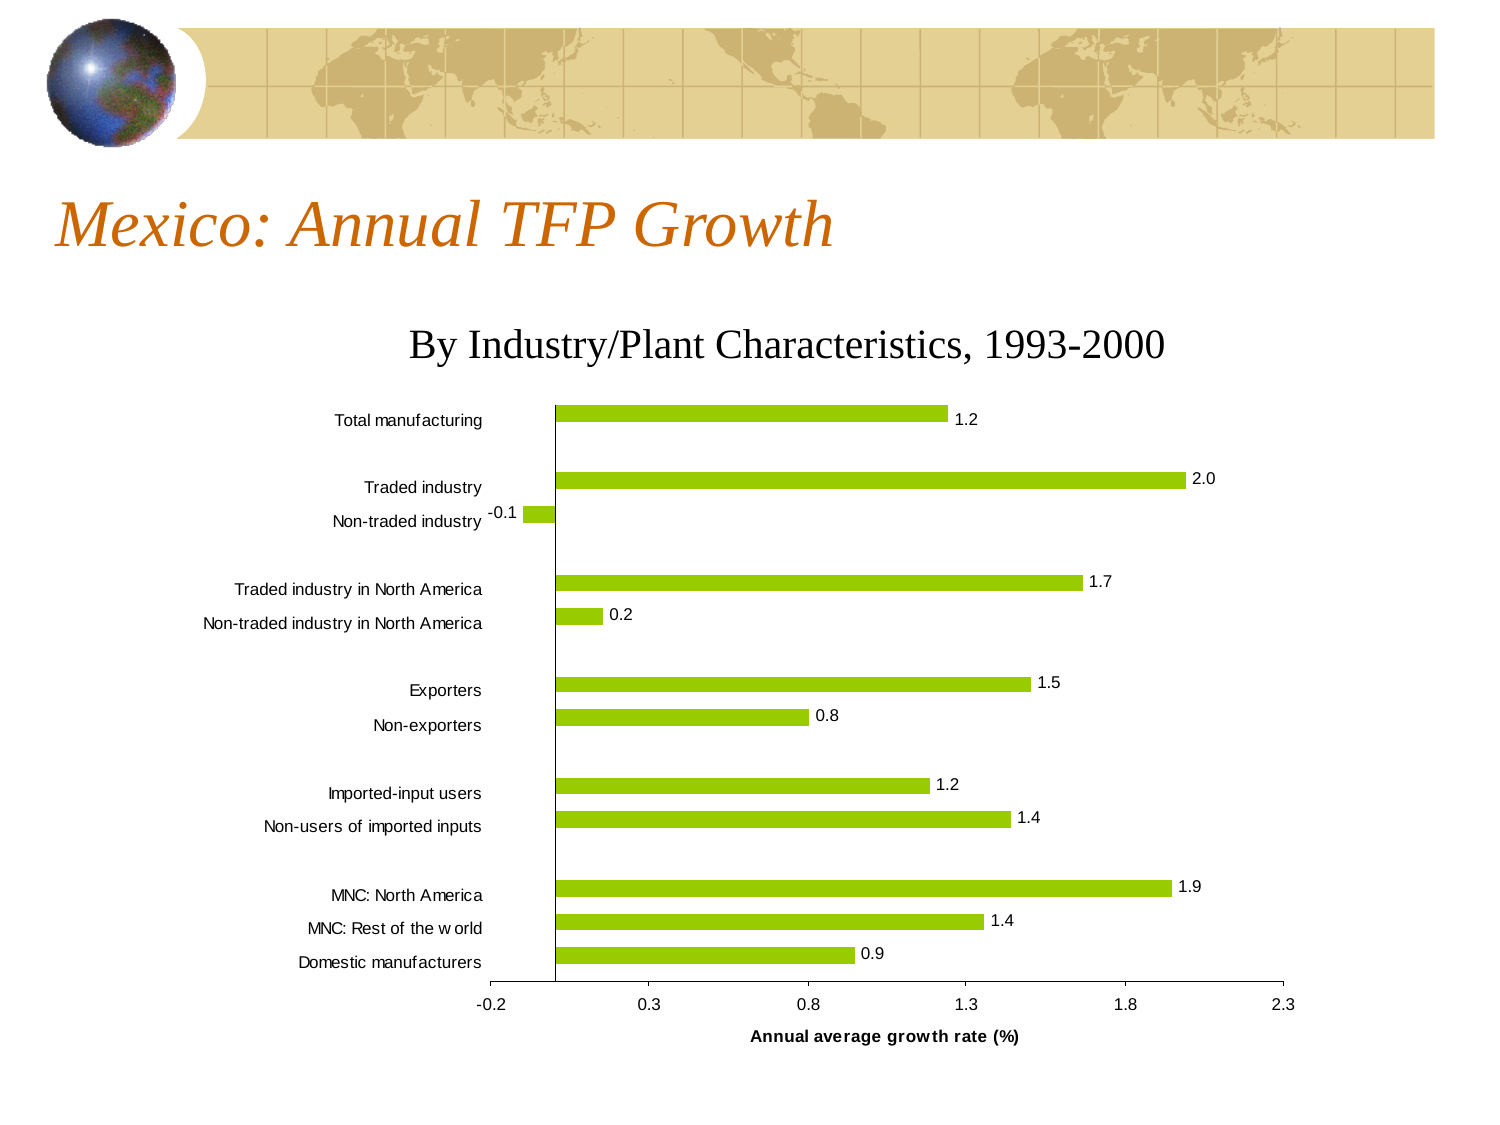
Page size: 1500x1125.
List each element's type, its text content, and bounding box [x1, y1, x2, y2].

picture [42, 14, 190, 151]
picture [191, 396, 1308, 1063]
title Mexico: Annual TFP Growth [40, 152, 1316, 288]
text_box By Industry/Plant Characteristics, 1993-2000 [324, 309, 1250, 375]
